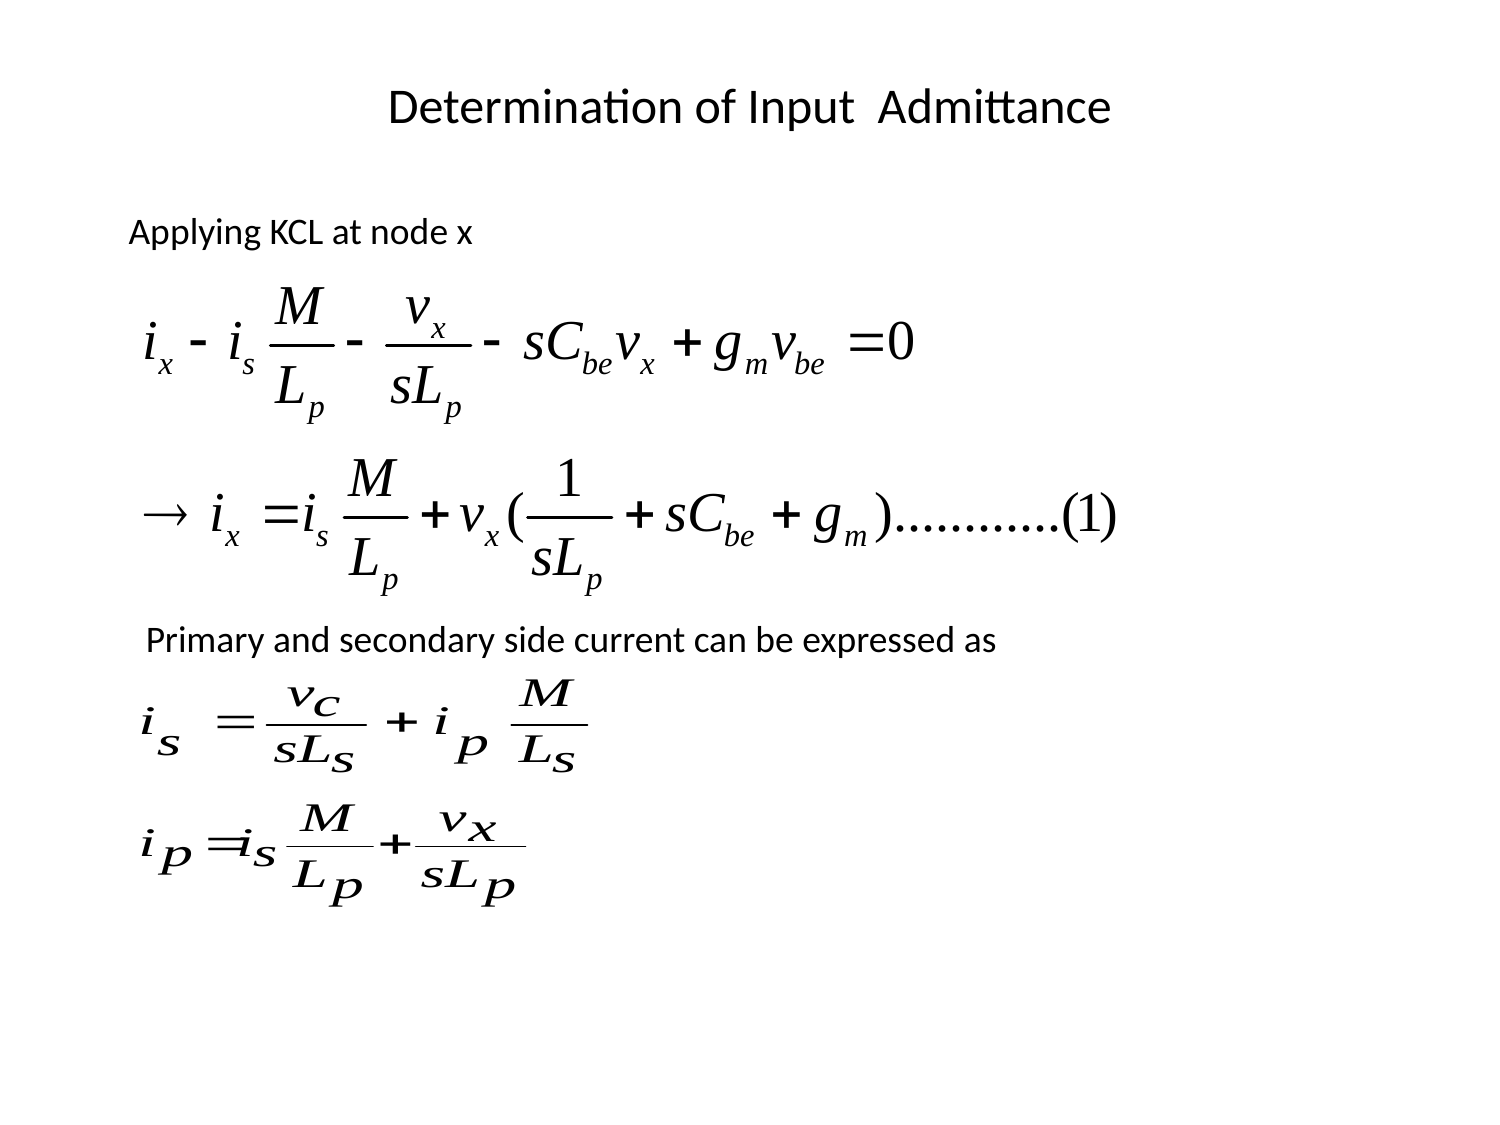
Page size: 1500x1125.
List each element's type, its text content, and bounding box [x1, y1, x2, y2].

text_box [126, 662, 603, 988]
title Determination of Input Admittance [75, 45, 1425, 163]
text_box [135, 269, 1128, 608]
text_box Primary and secondary side current can be expressed as [130, 609, 1013, 667]
text_box Applying KCL at node x [113, 199, 489, 260]
